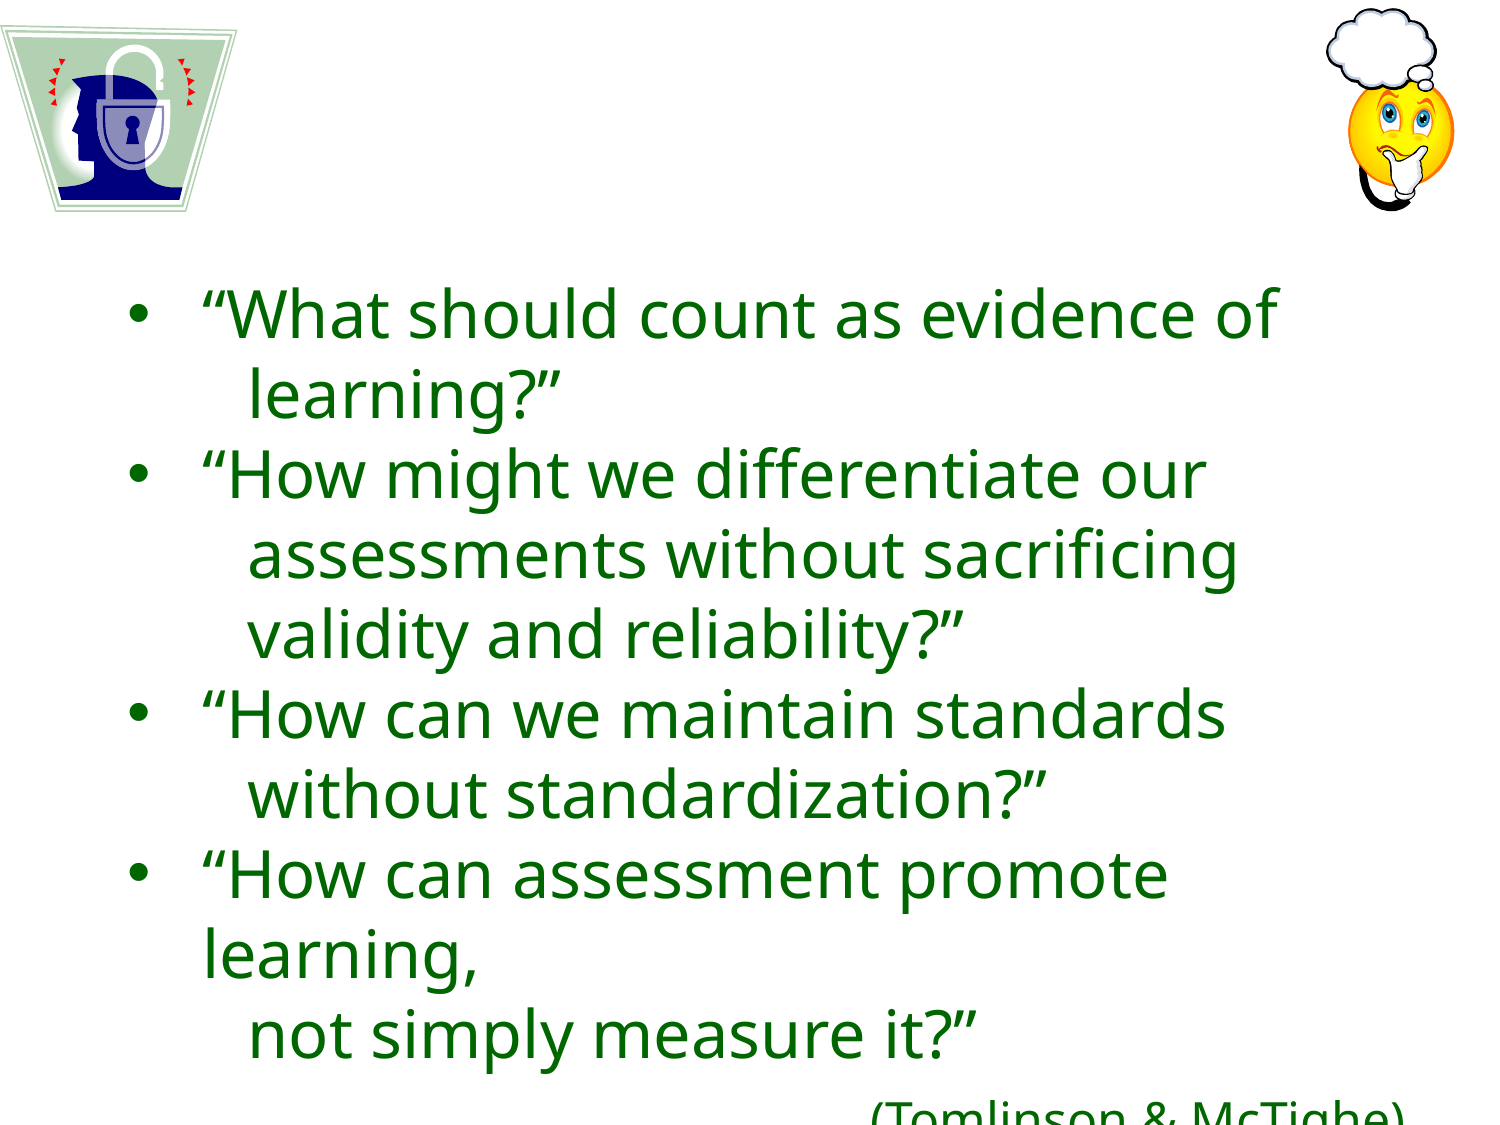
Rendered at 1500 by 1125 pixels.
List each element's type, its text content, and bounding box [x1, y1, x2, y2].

text_box “What should count as evidence of learning?” “How might we differentiate our assessments without sacrificing validity and reliability?” “How can we maintain standards without standardization?” “How can assessment promote learning, not simply measure it?” (Tomlinson & McTighe) [112, 264, 1424, 1125]
picture [1325, 7, 1456, 213]
picture [0, 24, 238, 213]
